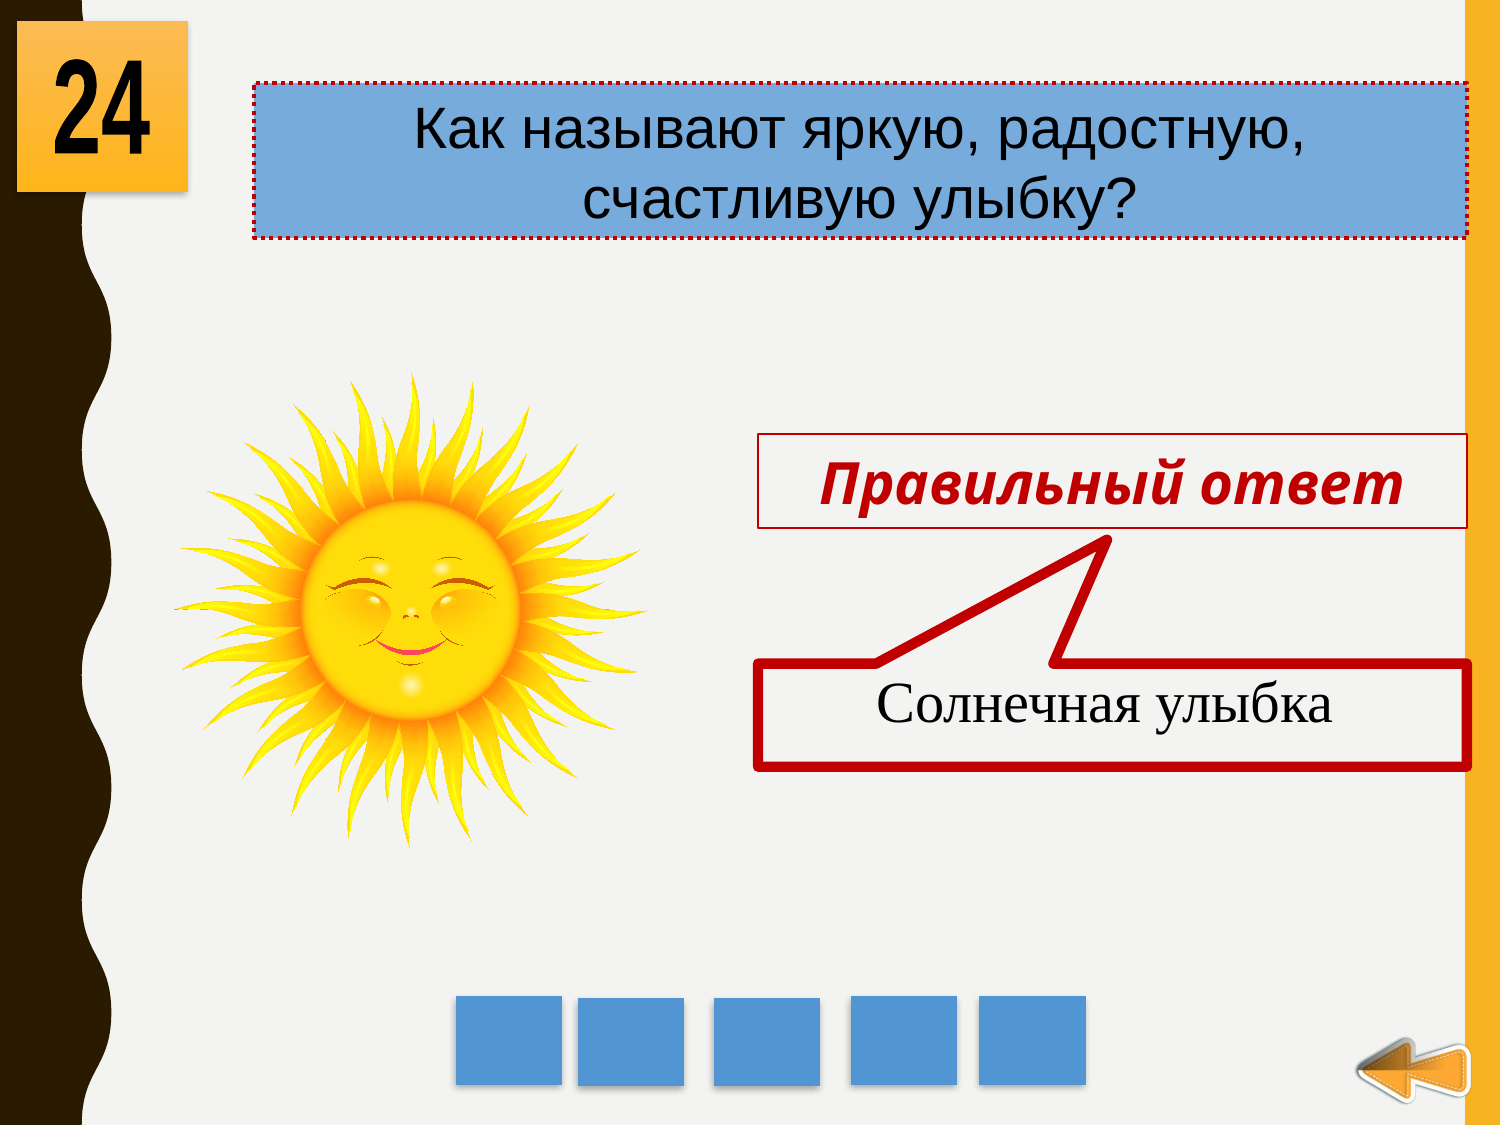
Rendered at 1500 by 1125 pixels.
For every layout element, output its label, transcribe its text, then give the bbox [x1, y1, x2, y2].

text_box Как называют яркую, радостную, счастливую улыбку? [253, 83, 1467, 238]
text_box Правильный ответ [757, 433, 1468, 529]
text_box Солнечная улыбка [756, 538, 1468, 768]
text_box [577, 998, 684, 1087]
text_box [16, 20, 188, 193]
picture [1352, 1036, 1472, 1106]
text_box [979, 996, 1086, 1085]
picture [159, 361, 660, 858]
text_box [850, 996, 958, 1085]
text_box [713, 998, 821, 1087]
text_box [456, 996, 563, 1085]
